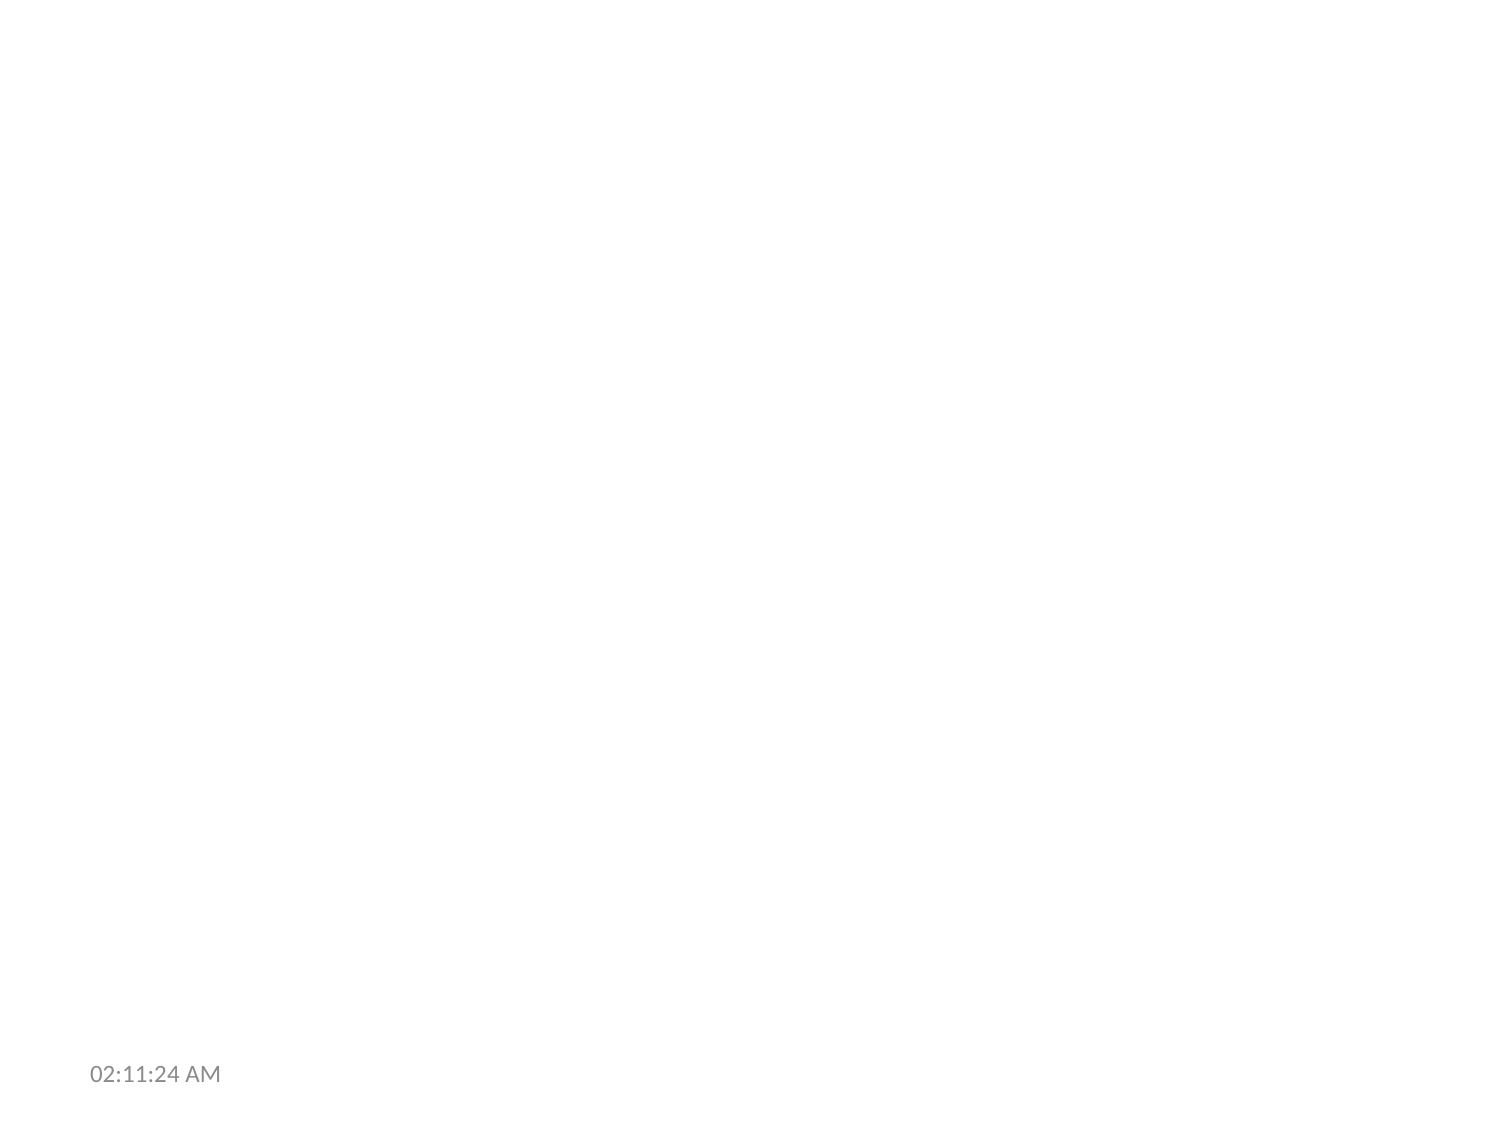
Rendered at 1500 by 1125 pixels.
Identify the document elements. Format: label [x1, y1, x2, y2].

slide_number [75, 1042, 425, 1103]
